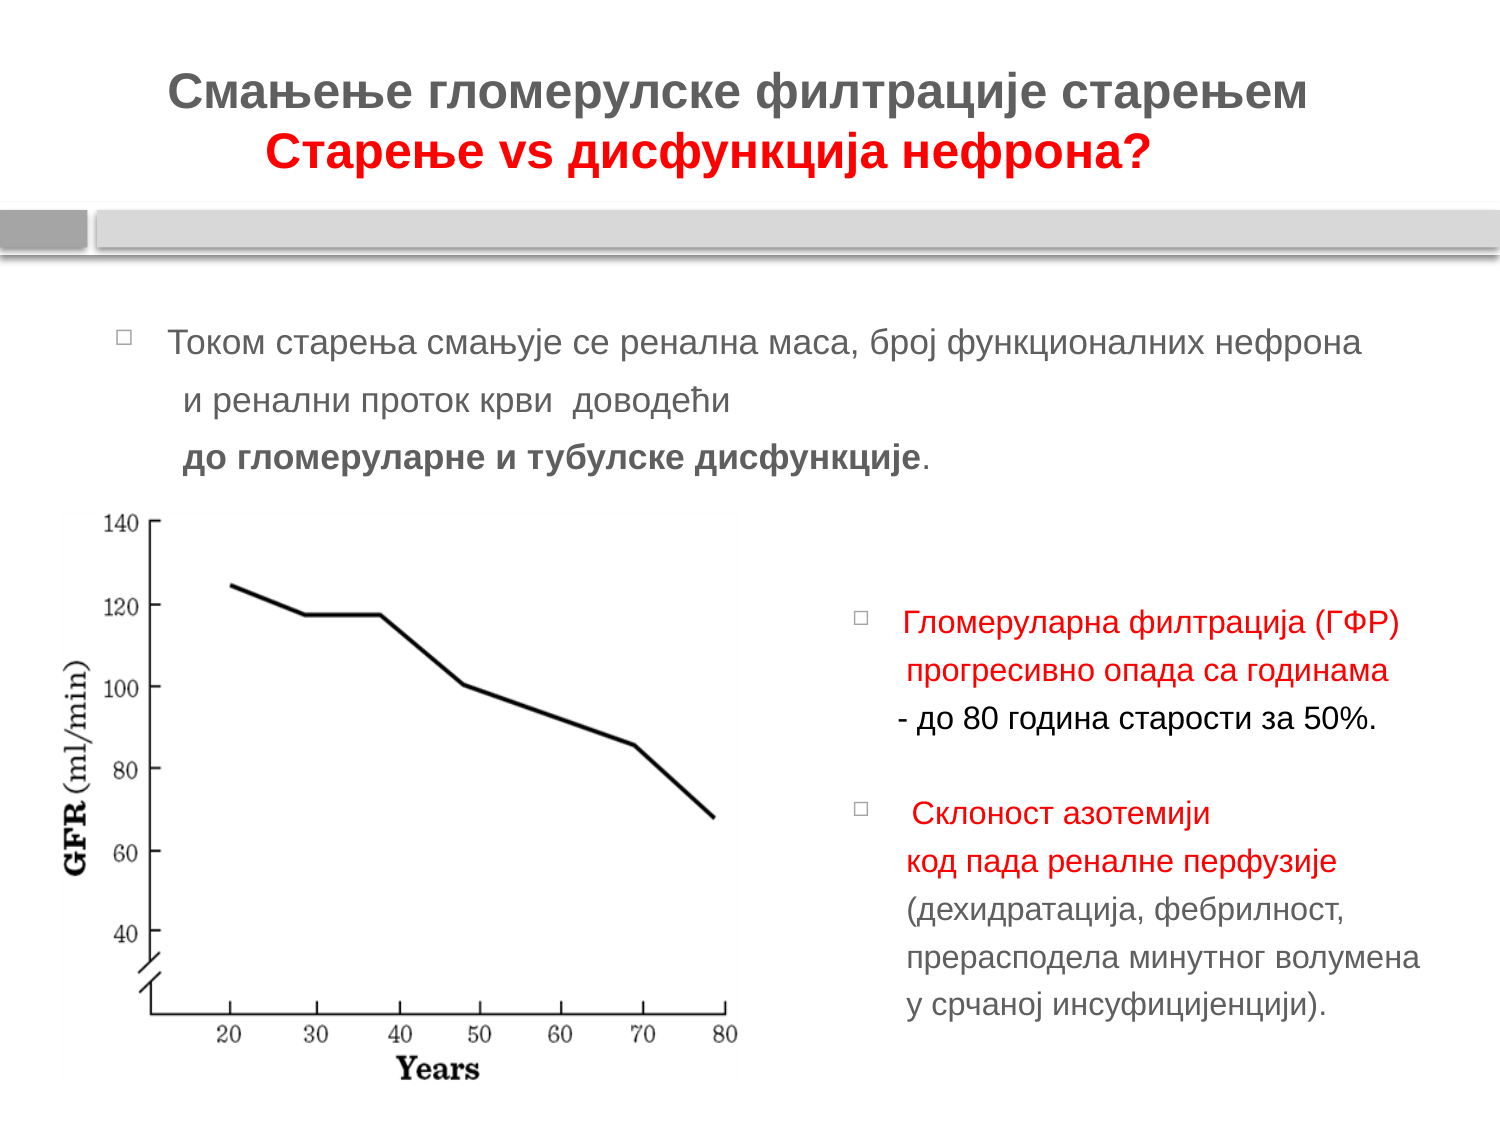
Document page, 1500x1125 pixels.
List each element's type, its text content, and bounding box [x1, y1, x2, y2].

text_box Током старења смањује се ренална маса, број функционалних нефрона и ренални проток крви доводећи до гломеруларне и тубулске дисфункције. [99, 224, 1450, 525]
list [62, 512, 738, 1084]
list Гломеруларна филтрација (ГФР) прогресивно опада са годинама - до 80 година старости за 50%. Склоност азотемији код пада реналне перфузије (дехидратација, фебрилност, прерасподела минутног волумена у срчаној инсуфицијенцији). [837, 489, 1500, 1038]
title Смањење гломерулске филтрације старењем Старење vs дисфункција нефрона? [99, 37, 1438, 200]
